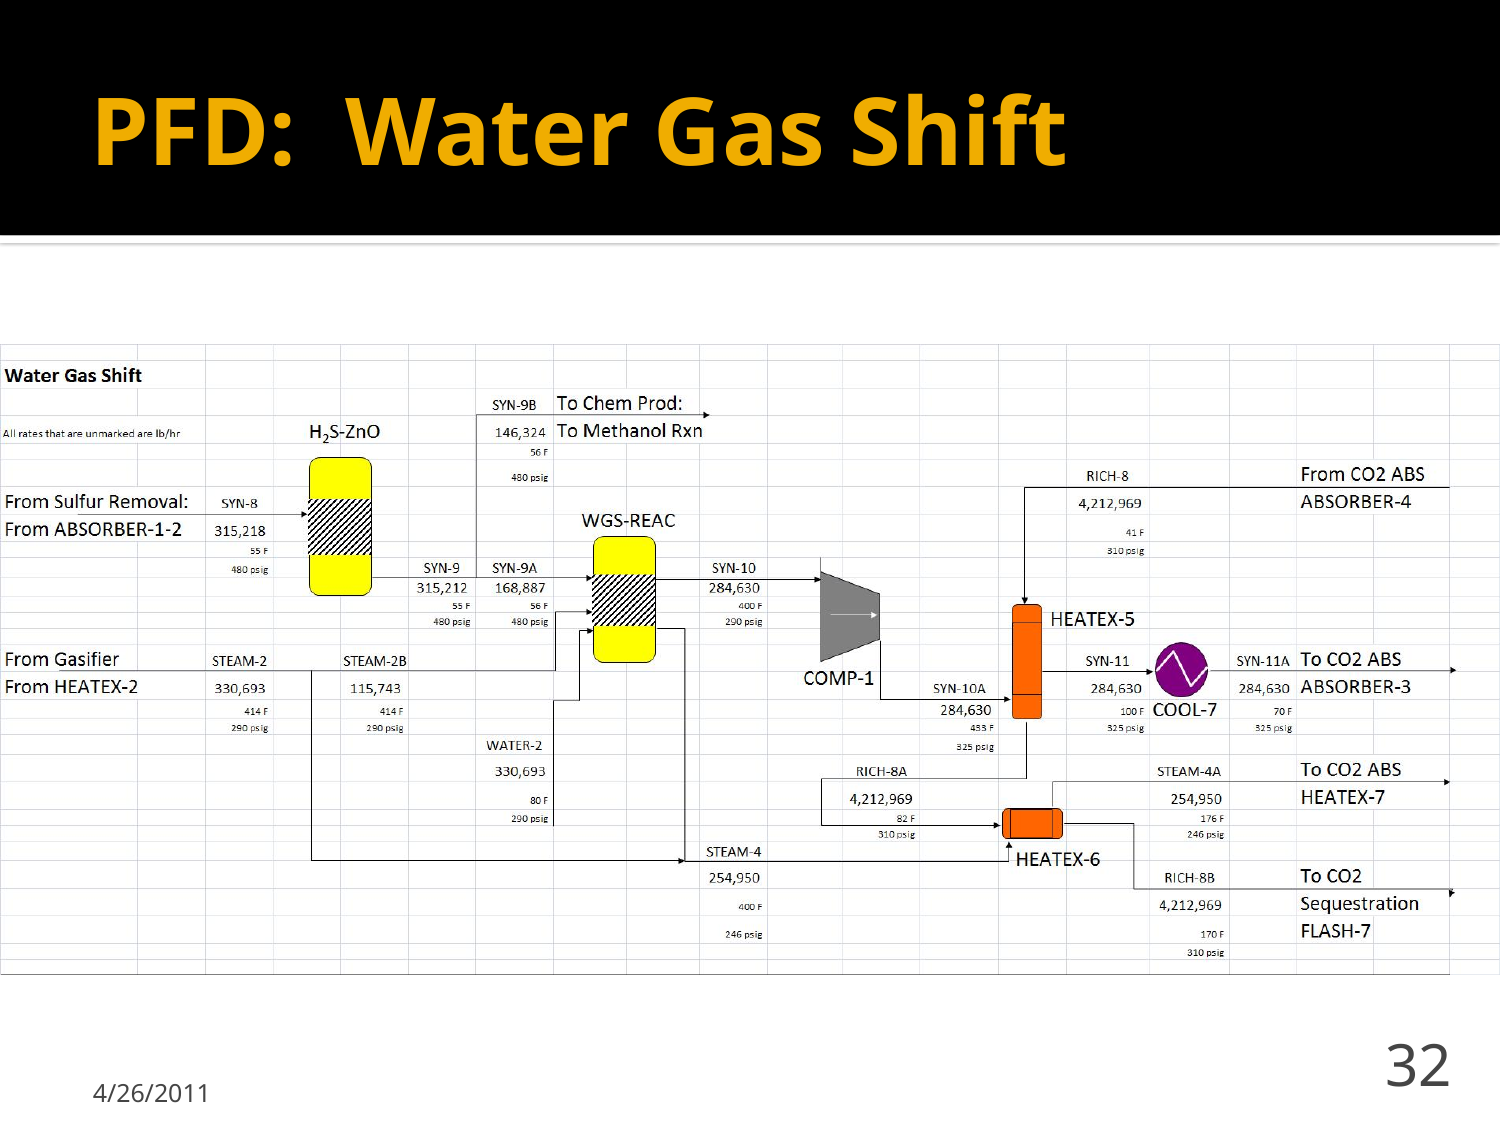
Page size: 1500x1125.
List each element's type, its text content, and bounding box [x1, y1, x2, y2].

slide_number 32 [1345, 1062, 1467, 1108]
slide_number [75, 1062, 425, 1108]
picture [0, 344, 1500, 975]
title PFD: Water Gas Shift [75, 25, 1425, 231]
